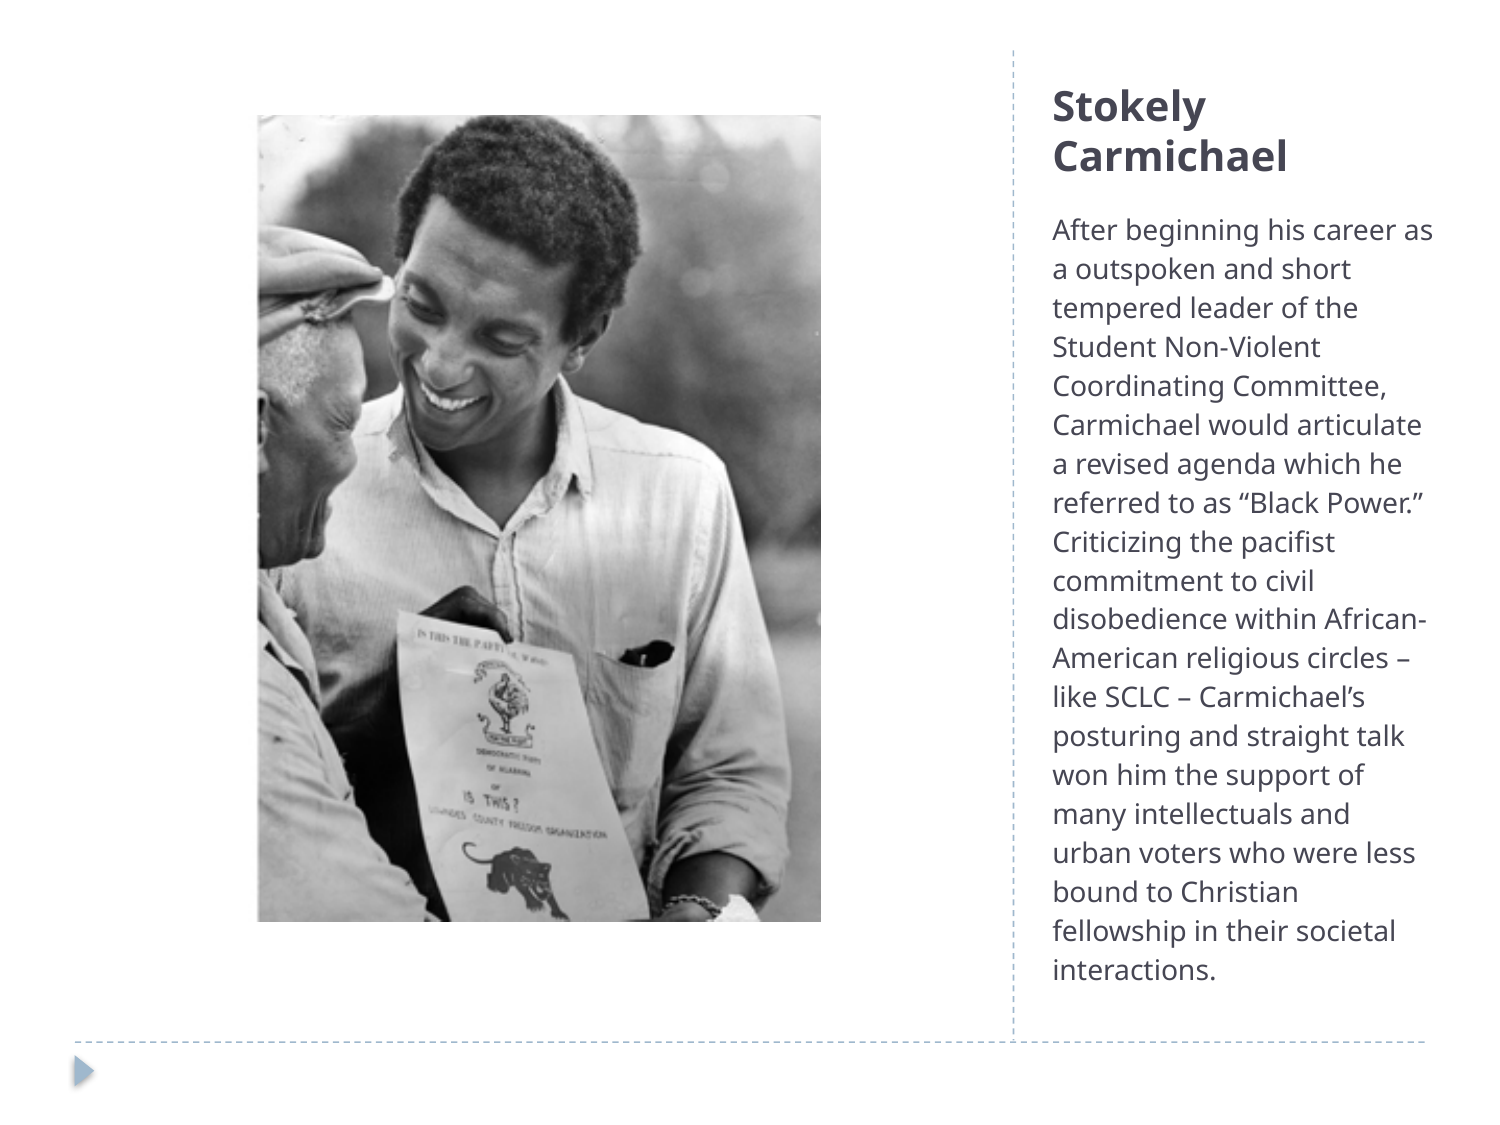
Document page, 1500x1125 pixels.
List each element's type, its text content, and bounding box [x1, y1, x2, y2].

title Stokely Carmichael [1037, 50, 1450, 188]
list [216, 115, 822, 923]
list After beginning his career as a outspoken and short tempered leader of the Student Non-Violent Coordinating Committee, Carmichael would articulate a revised agenda which he referred to as “Black Power.” Criticizing the pacifist commitment to civil disobedience within African-American religious circles – like SCLC – Carmichael’s posturing and straight talk won him the support of many intellectuals and urban voters who were less bound to Christian fellowship in their societal interactions. [1037, 200, 1450, 995]
